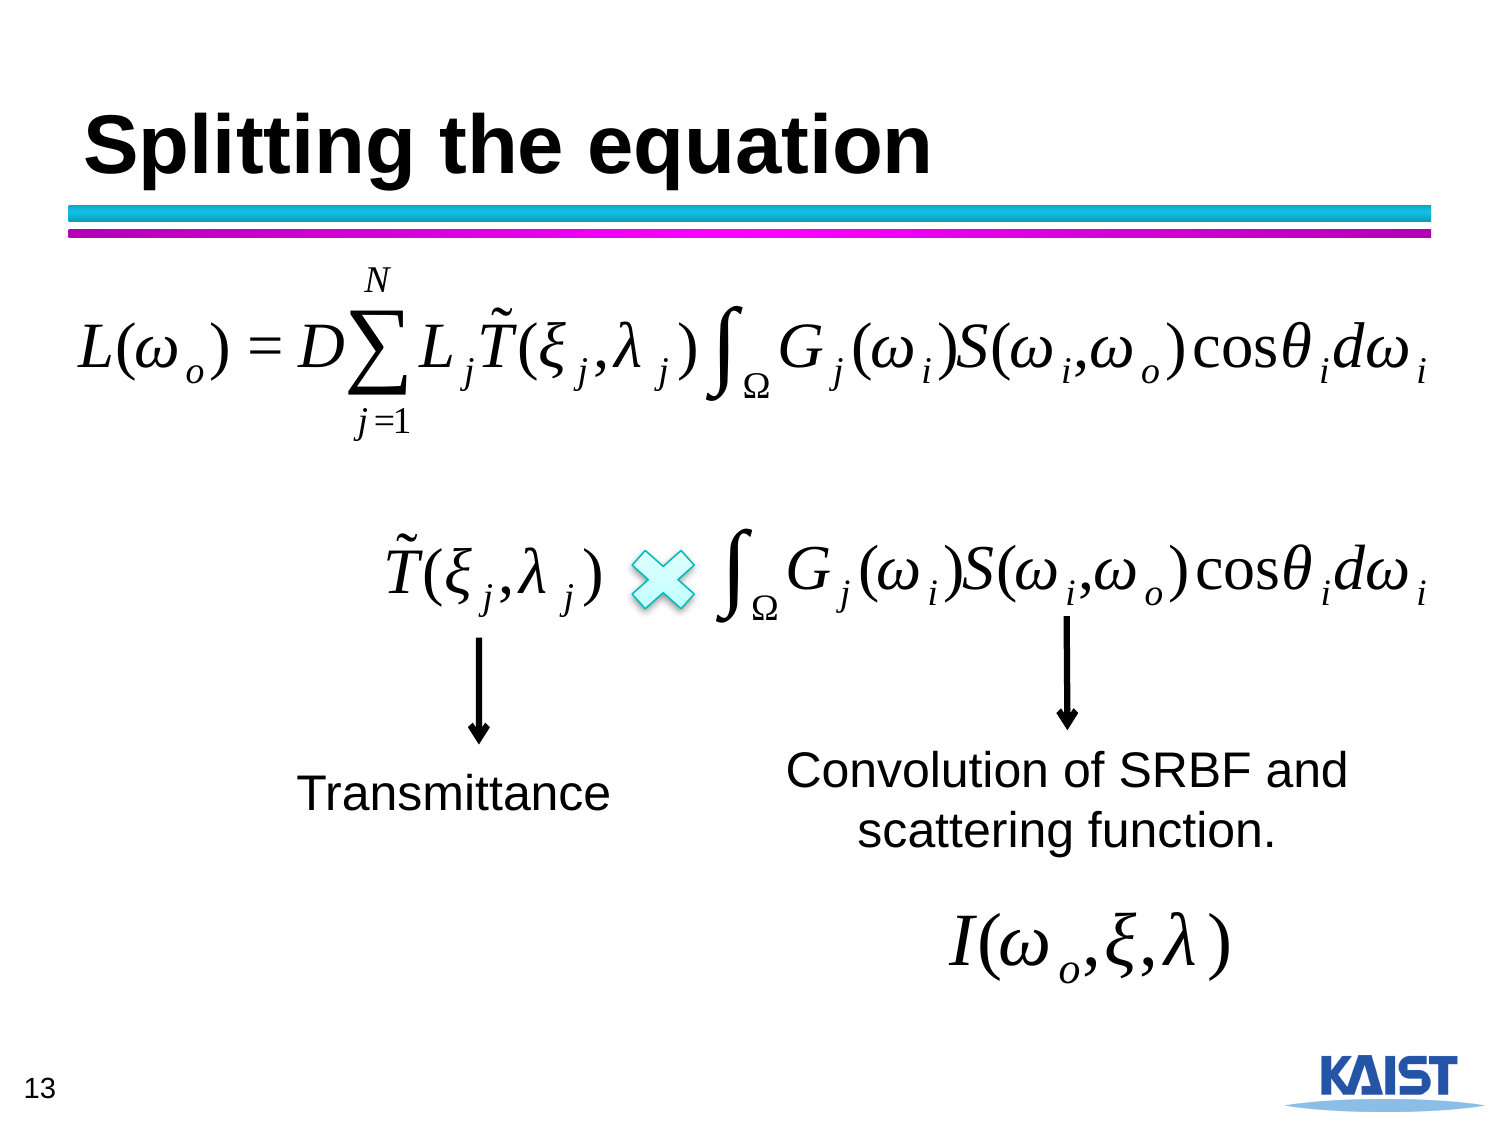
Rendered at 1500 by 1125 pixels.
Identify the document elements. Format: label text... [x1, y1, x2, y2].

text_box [936, 896, 1239, 991]
text_box Convolution of SRBF and scattering function. [708, 730, 1427, 865]
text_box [699, 520, 1436, 628]
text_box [374, 528, 613, 627]
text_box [67, 254, 1433, 449]
title Splitting the equation [68, 48, 1428, 199]
picture [1284, 1055, 1485, 1112]
text_box [631, 549, 694, 610]
text_box Transmittance [281, 753, 627, 829]
